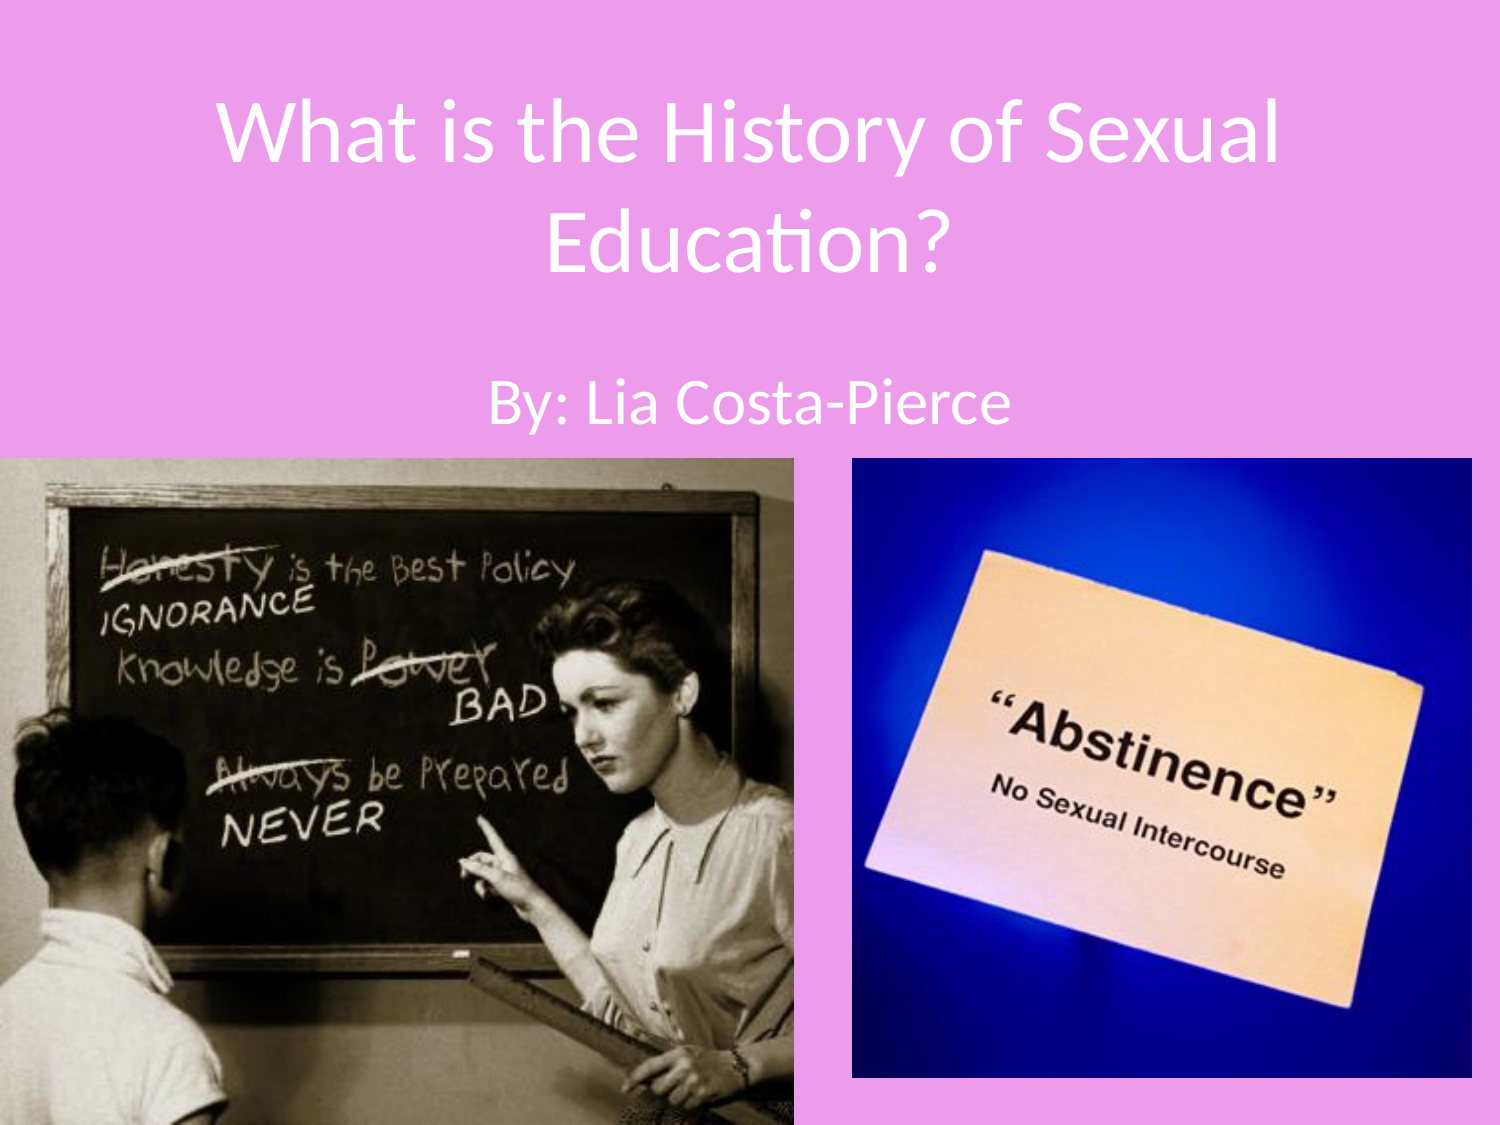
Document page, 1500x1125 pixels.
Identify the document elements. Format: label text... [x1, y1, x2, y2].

picture [0, 458, 794, 1125]
picture [852, 458, 1472, 1078]
title What is the History of Sexual Education? [112, 59, 1388, 301]
subtitle By: Lia Costa-Pierce [225, 350, 1275, 638]
